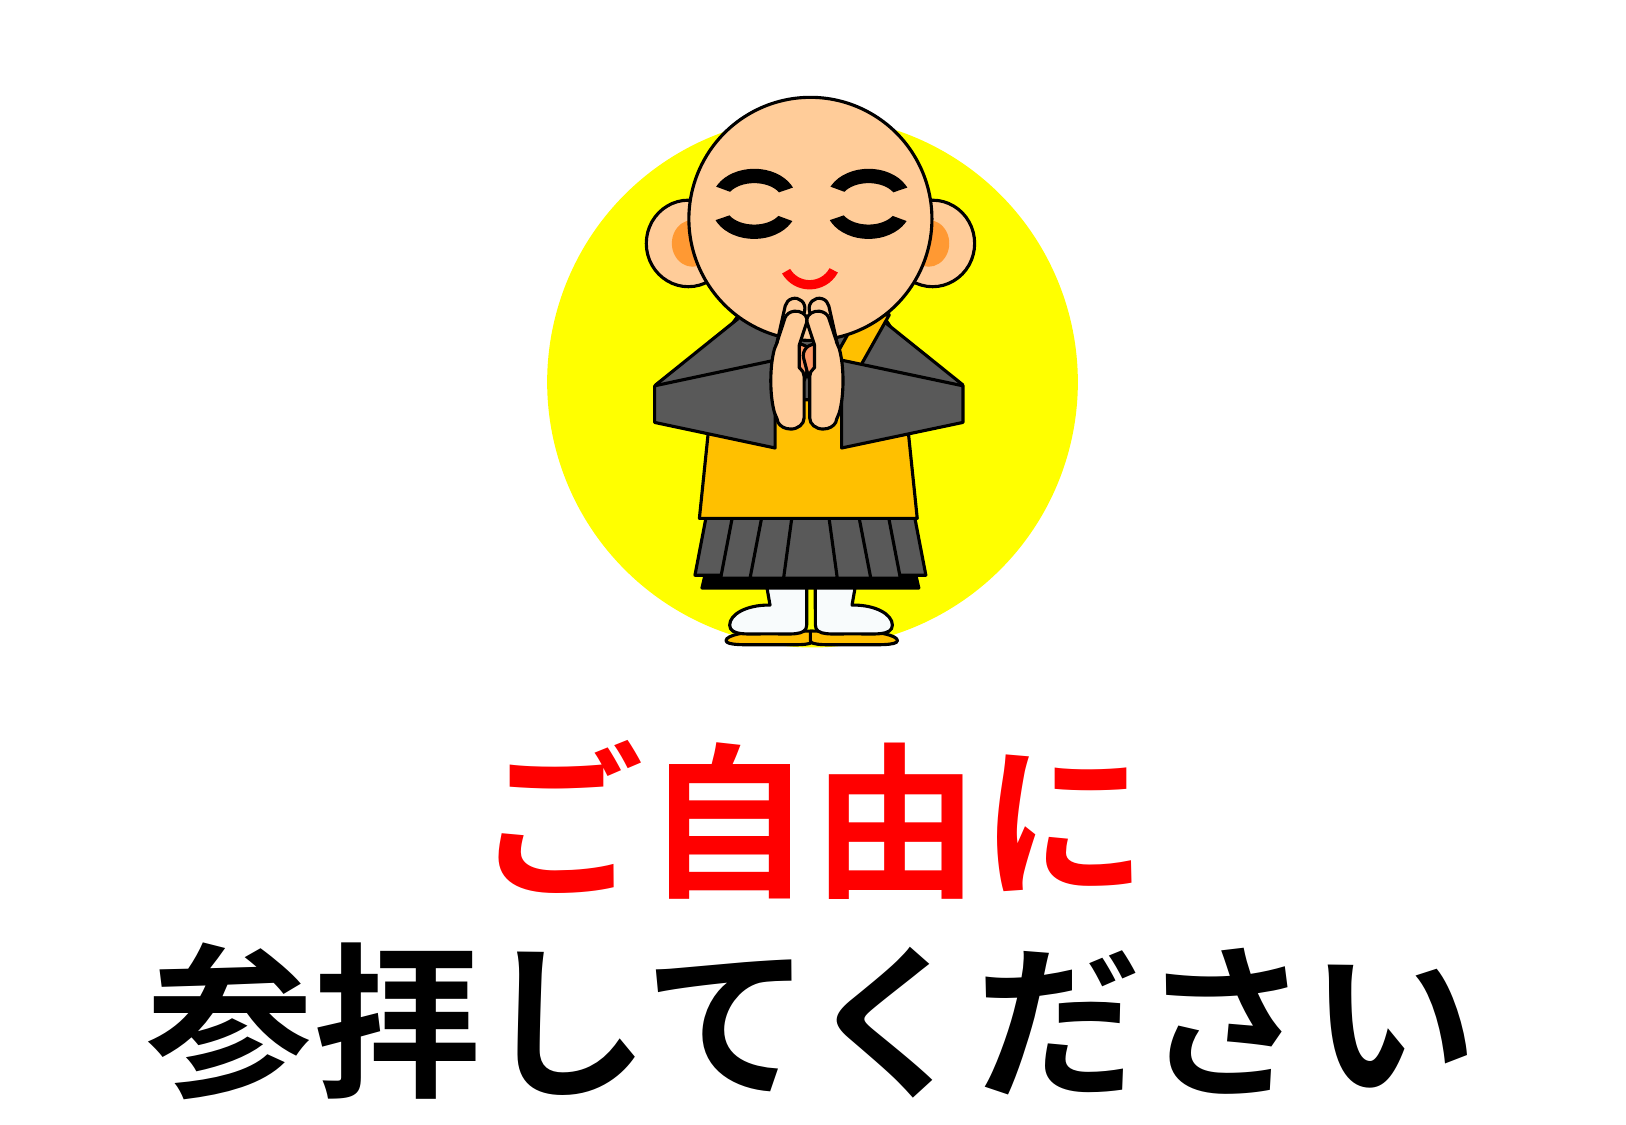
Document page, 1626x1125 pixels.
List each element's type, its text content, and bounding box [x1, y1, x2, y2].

text_box ご自由に 参拝してください [0, 710, 1625, 1125]
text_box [546, 97, 1079, 648]
